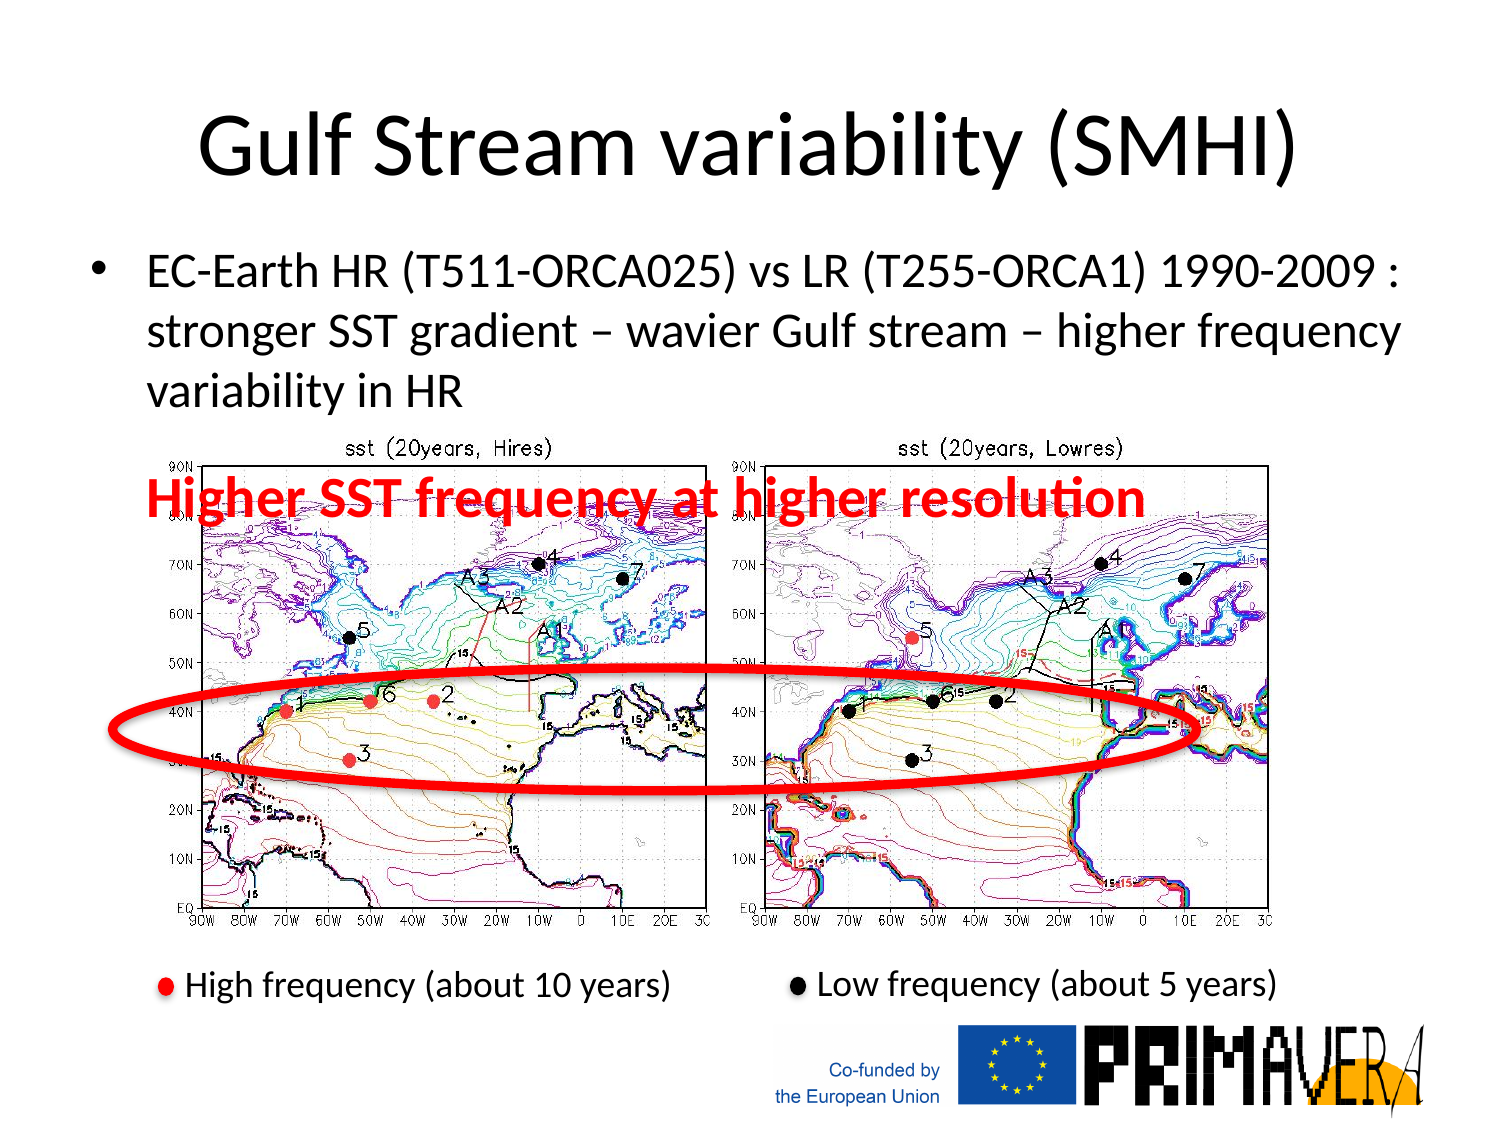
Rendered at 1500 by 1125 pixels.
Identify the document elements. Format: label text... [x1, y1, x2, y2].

list EC-Earth HR (T511-ORCA025) vs LR (T255-ORCA1) 1990-2009 : stronger SST gradient – wavier Gulf stream – higher frequency variability in HR [75, 229, 1425, 973]
picture [164, 792, 710, 937]
text_box [789, 976, 807, 996]
picture [727, 428, 1272, 937]
picture [164, 428, 710, 451]
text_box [55, 451, 1238, 792]
text_box [157, 977, 175, 996]
text_box Low frequency (about 5 years) [802, 952, 1370, 1012]
title Gulf Stream variability (SMHI) [75, 45, 1425, 229]
text_box High frequency (about 10 years) [169, 952, 738, 1013]
picture [773, 1024, 1077, 1107]
